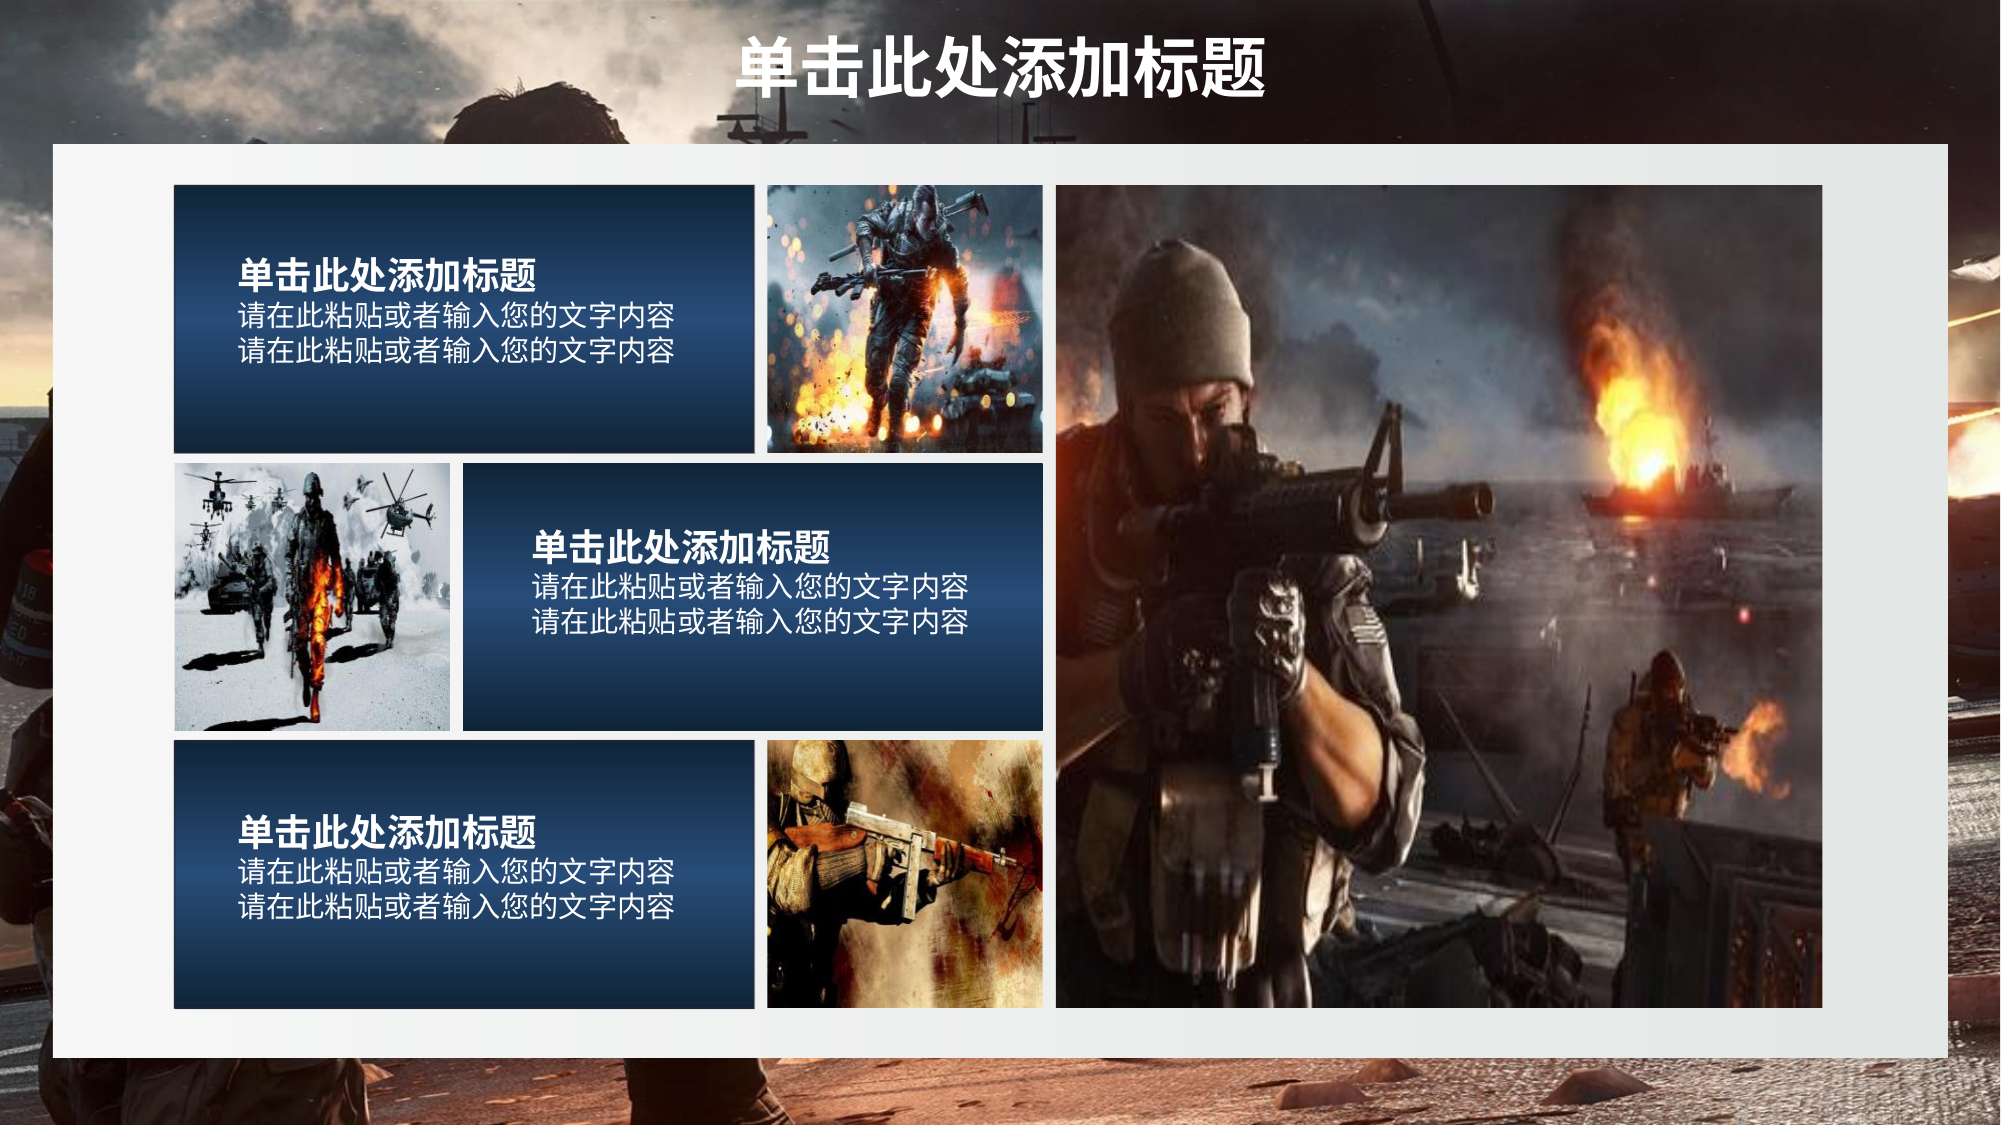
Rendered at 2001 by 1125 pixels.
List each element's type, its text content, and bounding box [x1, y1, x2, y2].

text_box [174, 185, 755, 453]
text_box [174, 463, 450, 731]
text_box [1055, 185, 1823, 1009]
text_box [174, 740, 755, 1009]
text_box [767, 185, 1043, 453]
text_box 单击此处添加标题 请在此粘贴或者输入您的文字内容 请在此粘贴或者输入您的文字内容 [222, 244, 691, 375]
text_box 单击此处添加标题 [718, 18, 1283, 114]
text_box 单击此处添加标题 请在此粘贴或者输入您的文字内容 请在此粘贴或者输入您的文字内容 [516, 516, 985, 646]
picture [0, 0, 2001, 1125]
text_box [463, 463, 1043, 731]
text_box [52, 144, 1948, 1058]
text_box [767, 740, 1043, 1009]
text_box 单击此处添加标题 请在此粘贴或者输入您的文字内容 请在此粘贴或者输入您的文字内容 [222, 801, 691, 931]
